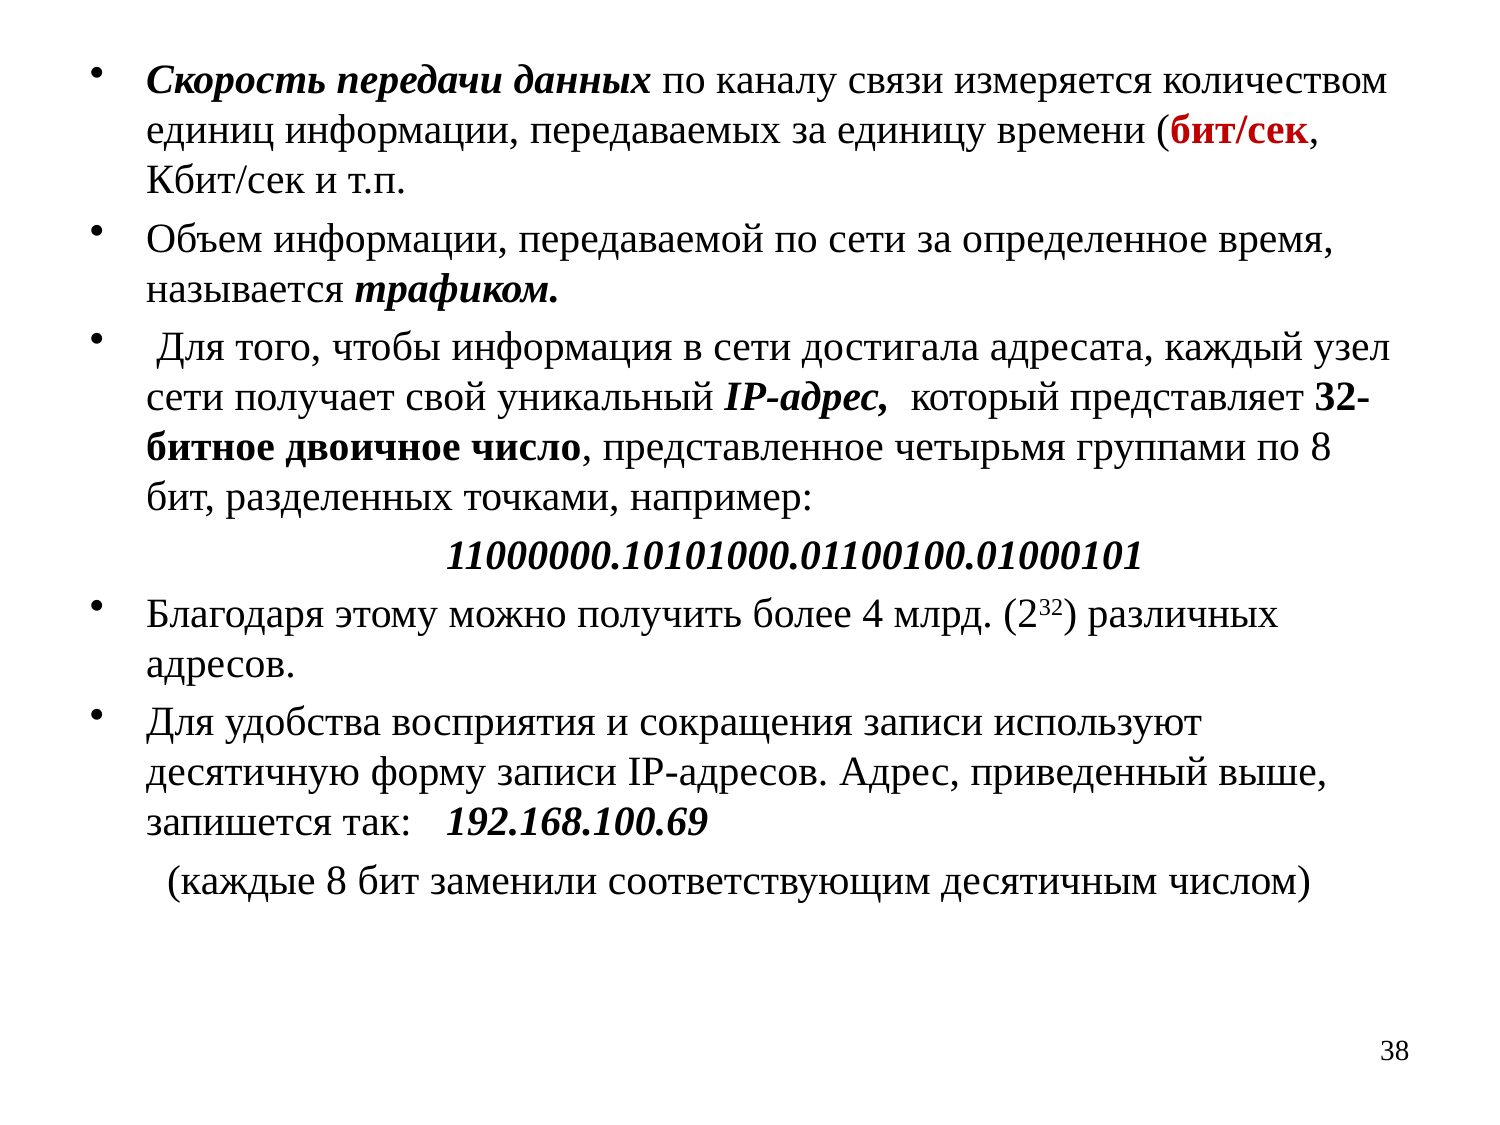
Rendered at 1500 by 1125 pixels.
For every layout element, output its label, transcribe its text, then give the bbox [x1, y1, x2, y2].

slide_number 38 [1074, 1023, 1425, 1103]
list Скорость передачи данных по каналу связи измеряется количеством единиц информации, передаваемых за единицу времени (бит/сек, Кбит/сек и т.п. Объем информации, передаваемой по сети за определенное время, называется трафиком. Для того, чтобы информация в сети достигала адресата, каждый узел сети получает свой уникальный IP-адрес, который представляет 32-битное двоичное число, представленное четырьмя группами по 8 бит, разделенных точками, например: 11000000.10101000.01100100.01000101 Благодаря этому можно получить более 4 млрд. (232) различных адресов. Для удобства восприятия и сокращения записи используют десятичную форму записи IP-адресов. Адрес, приведенный выше, запишется так: 192.168.100.69 (каждые 8 бит заменили соответствующим десятичным числом) [74, 44, 1425, 1001]
